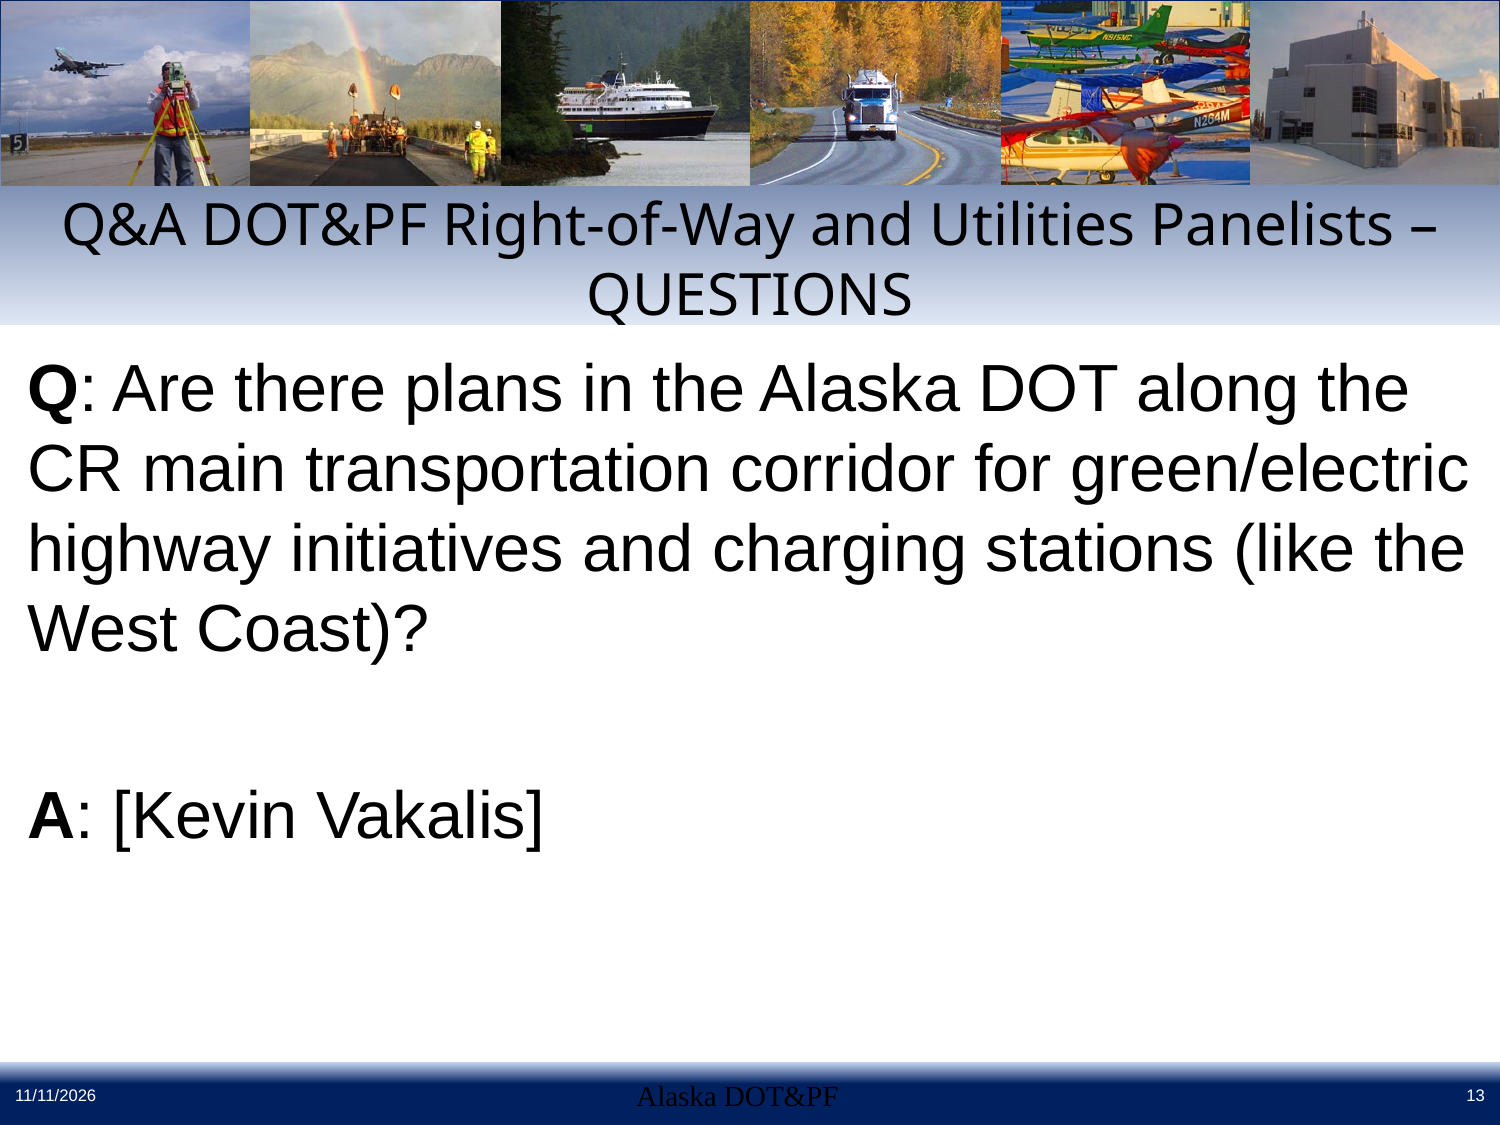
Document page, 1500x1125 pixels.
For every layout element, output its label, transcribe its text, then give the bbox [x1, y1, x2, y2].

slide_number 13 [1149, 1065, 1500, 1125]
list Q: Are there plans in the Alaska DOT along the CR main transportation corridor for green/electric highway initiatives and charging stations (like the West Coast)? A: [Kevin Vakalis] [12, 337, 1488, 1050]
picture [1, 1, 1499, 186]
footer Alaska DOT&PF [500, 1065, 975, 1125]
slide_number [0, 1065, 350, 1125]
title Q&A DOT&PF Right-of-Way and Utilities Panelists – Questions [0, 189, 1500, 325]
